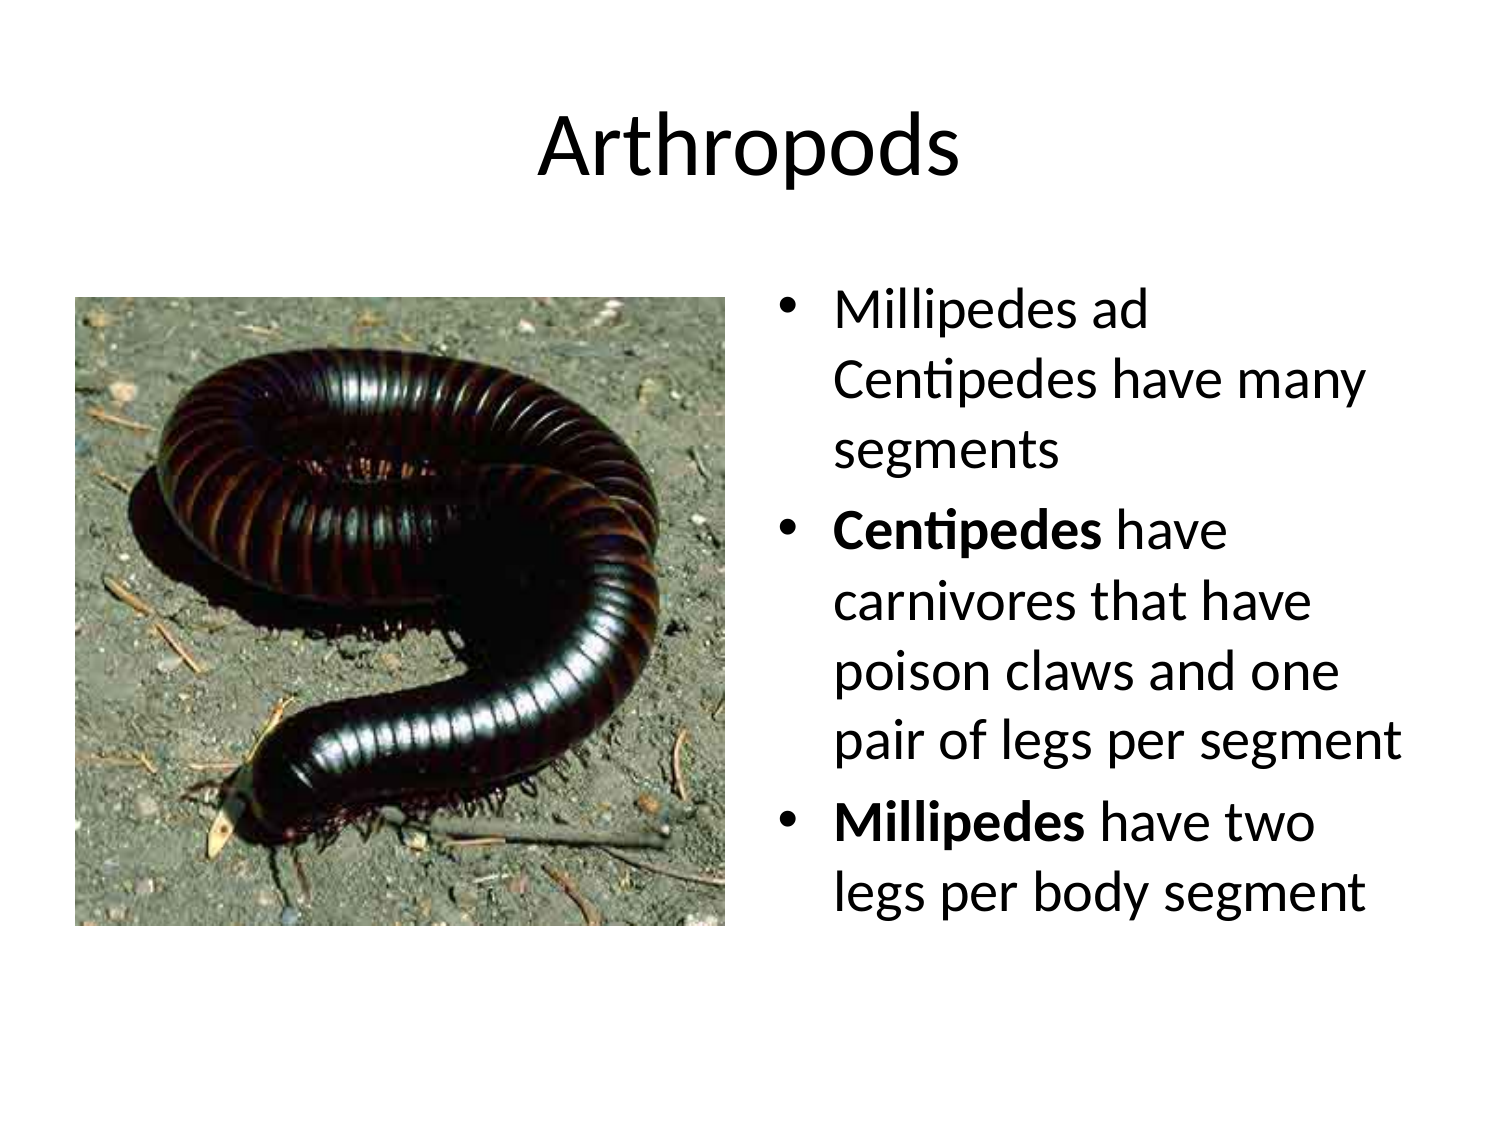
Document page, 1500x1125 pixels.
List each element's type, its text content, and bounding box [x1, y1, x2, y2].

title Arthropods [75, 45, 1425, 233]
picture [74, 297, 726, 926]
list Millipedes ad Centipedes have many segments Centipedes have carnivores that have poison claws and one pair of legs per segment Millipedes have two legs per body segment [762, 262, 1425, 1005]
